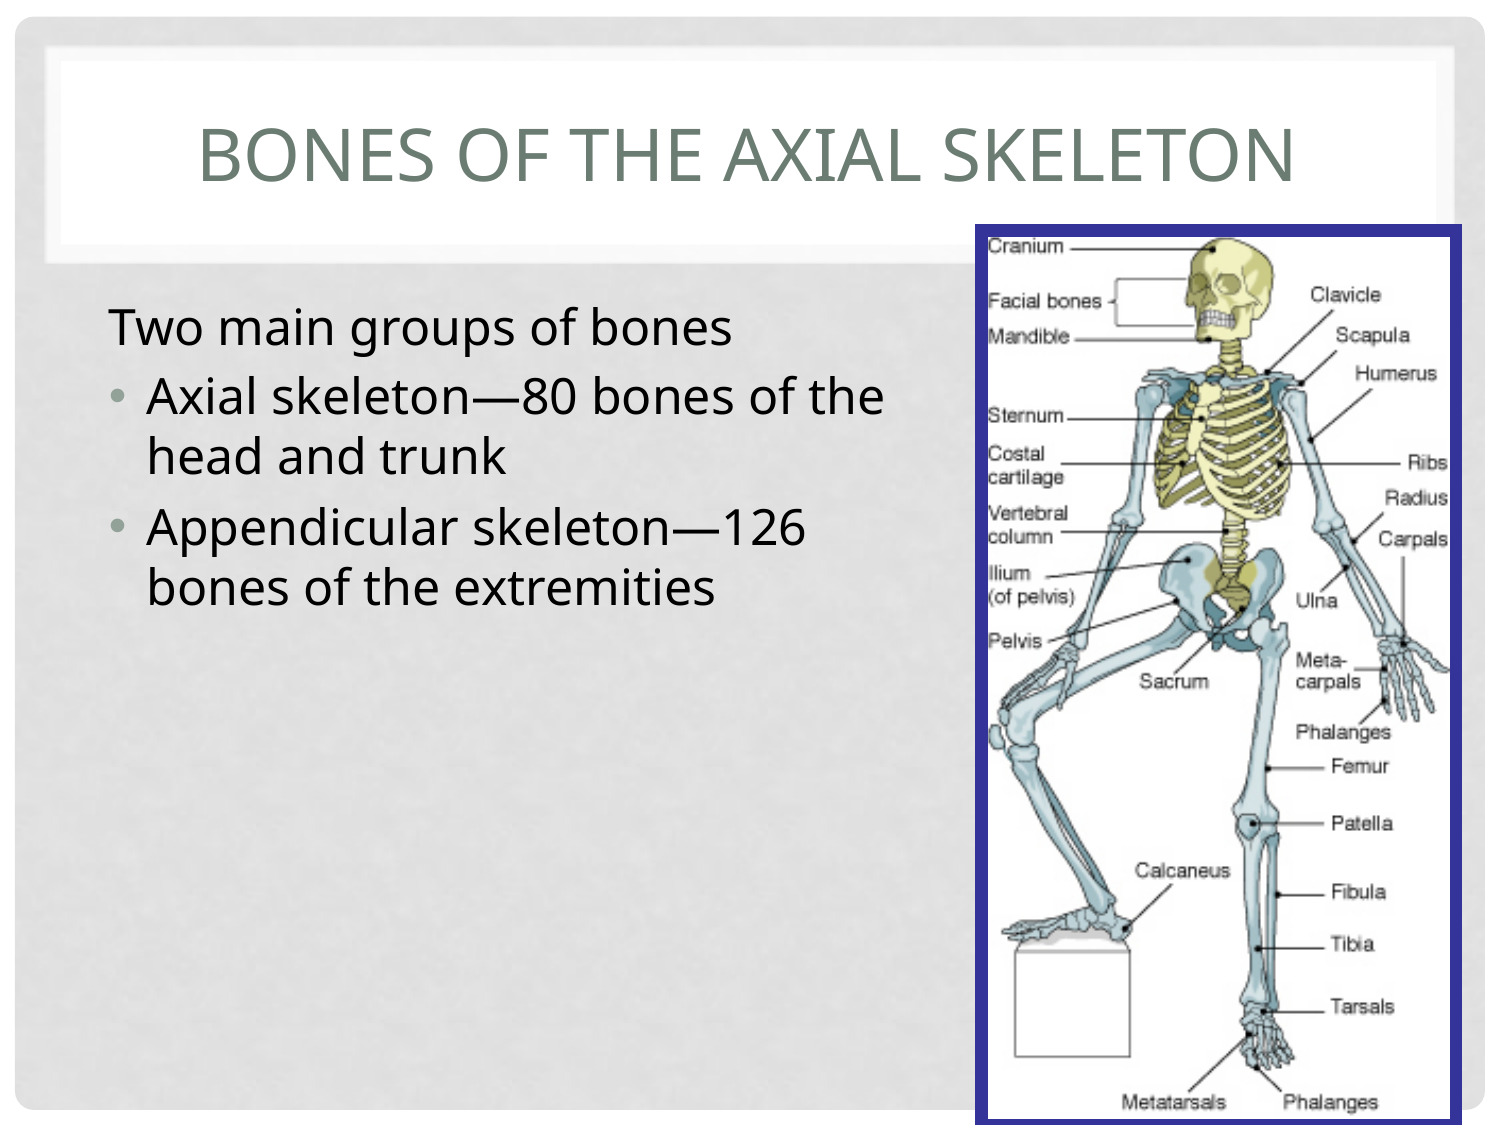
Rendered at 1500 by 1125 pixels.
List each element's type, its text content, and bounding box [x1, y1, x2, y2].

title Bones of the axial skeleton [69, 66, 1425, 238]
picture [987, 236, 1451, 1120]
list Two main groups of bones Axial skeleton—80 bones of the head and trunk Appendicular skeleton—126 bones of the extremities [75, 287, 950, 1005]
